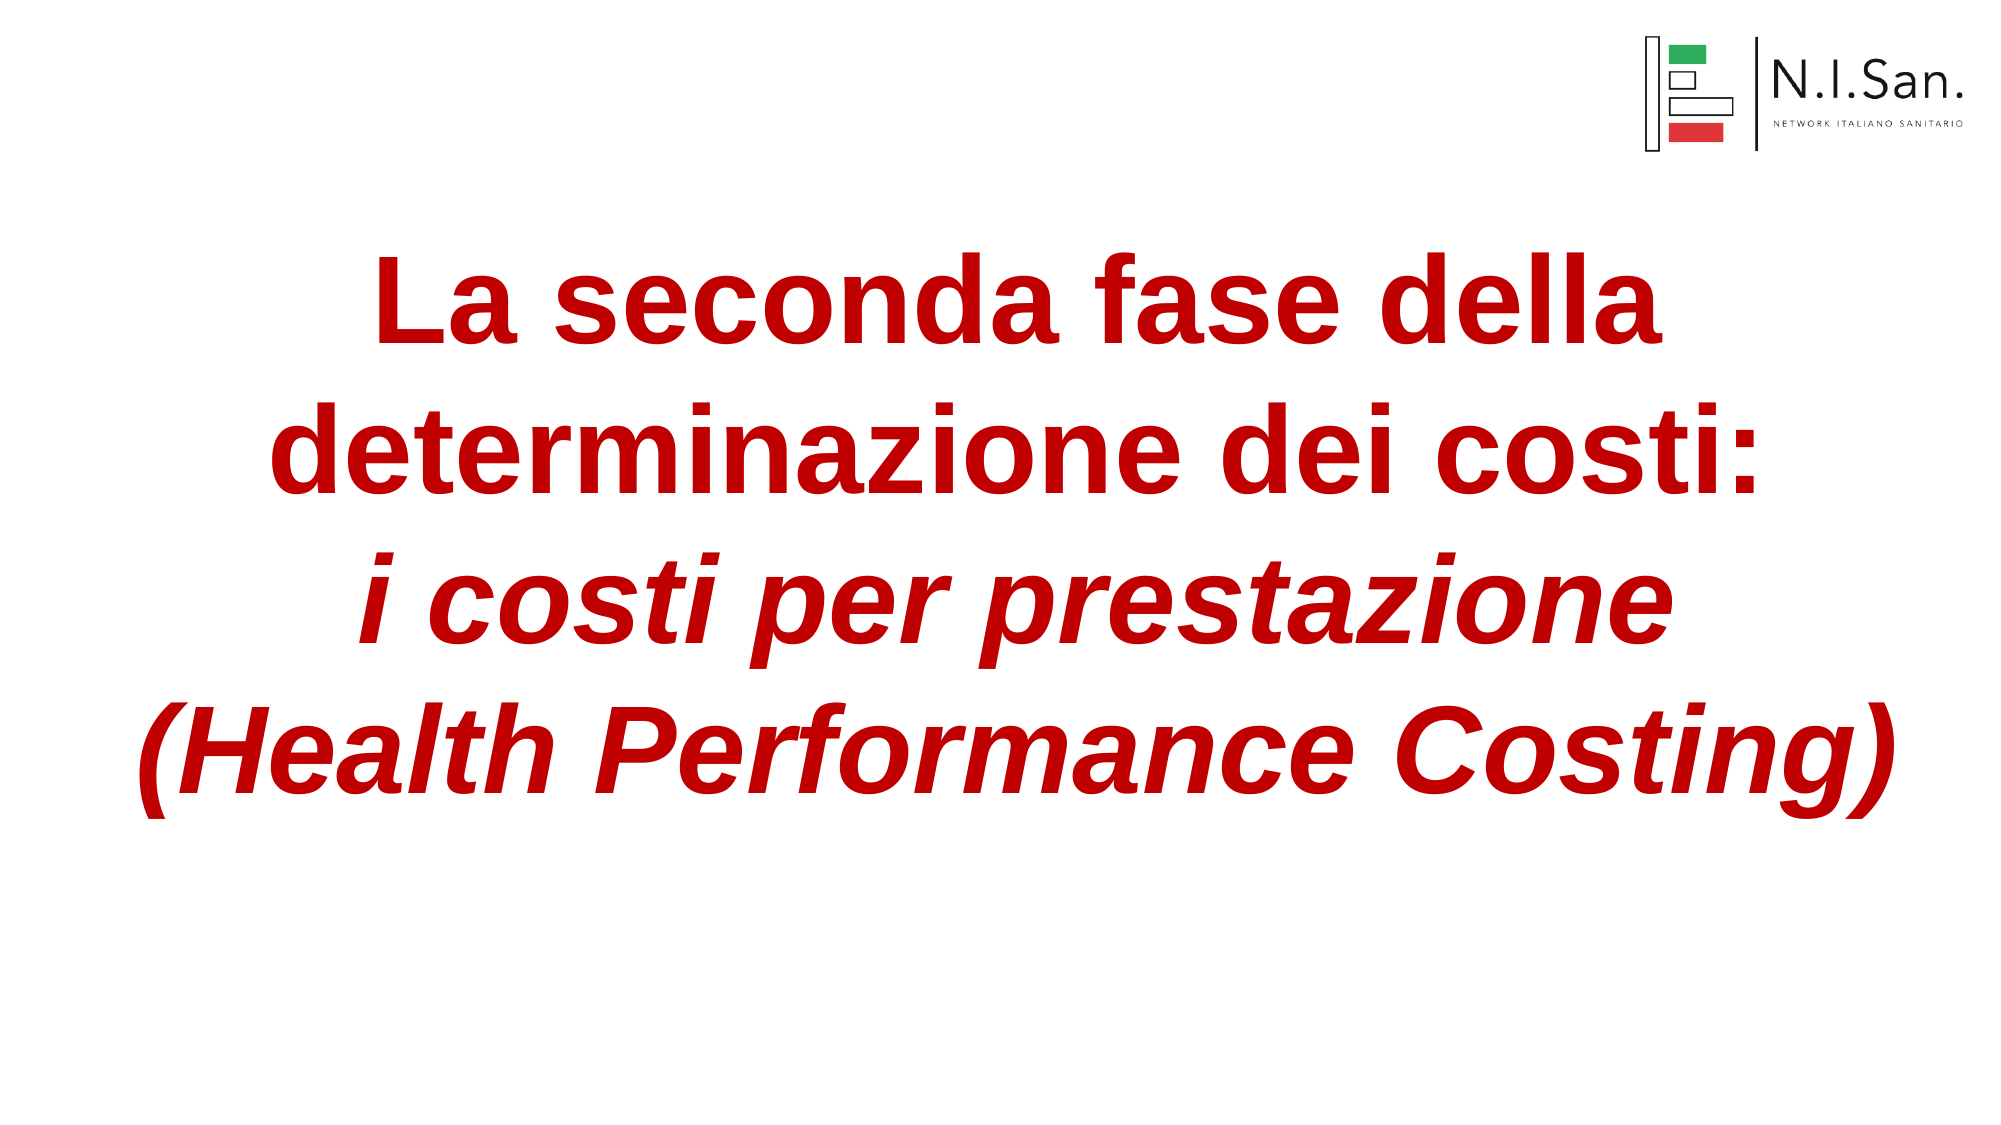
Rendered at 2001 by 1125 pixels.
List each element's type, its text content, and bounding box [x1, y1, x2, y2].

picture [1639, 23, 1971, 166]
text_box La seconda fase della determinazione dei costi: i costi per prestazione (Health Performance Costing) [64, 209, 1971, 827]
